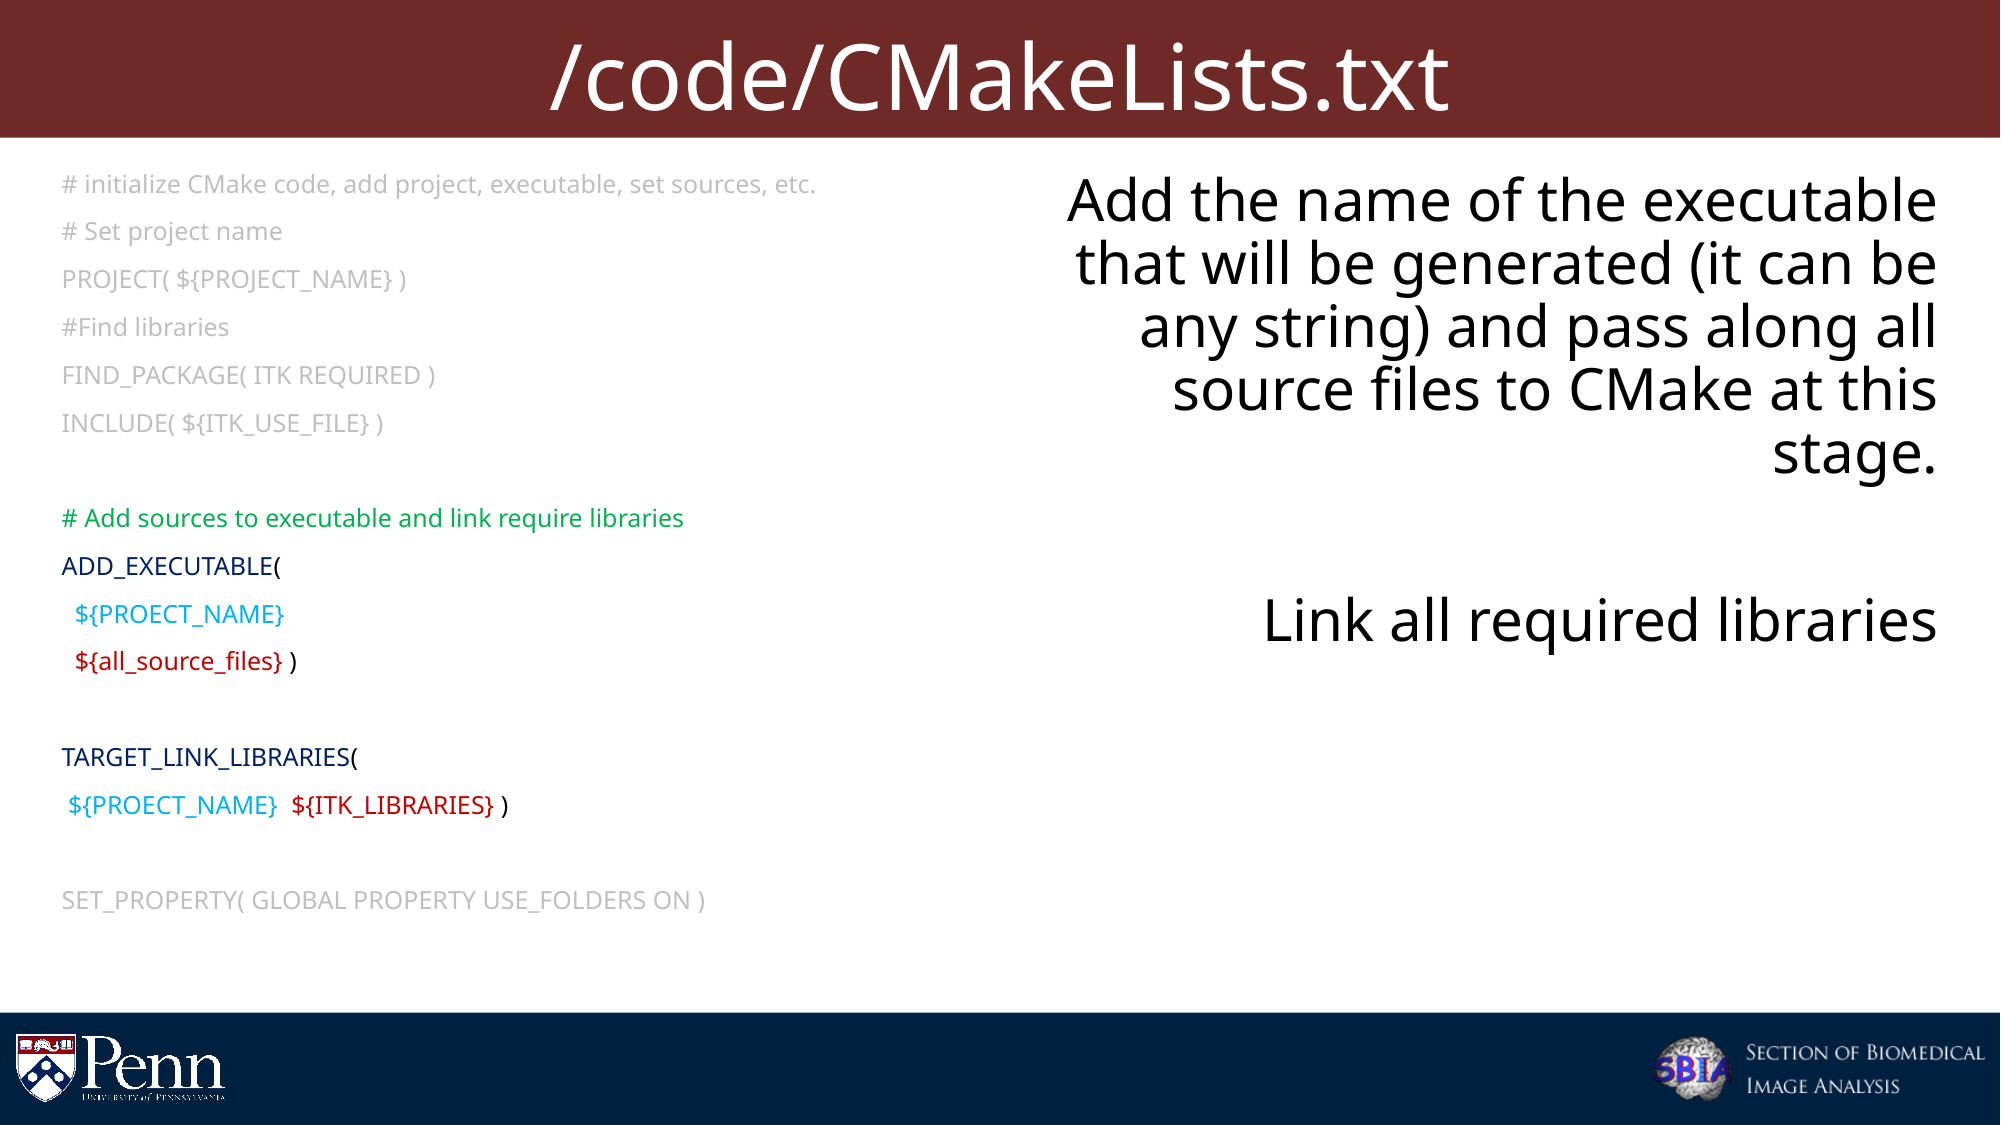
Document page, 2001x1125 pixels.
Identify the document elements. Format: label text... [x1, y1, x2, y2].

picture [1652, 1035, 1985, 1102]
title /code/CMakeLists.txt [46, 0, 1954, 138]
list Add the name of the executable that will be generated (it can be any string) and pass along all source files to CMake at this stage. Link all required libraries [1012, 164, 1954, 987]
list # initialize CMake code, add project, executable, set sources, etc. # Set project name PROJECT( ${PROJECT_NAME} ) #Find libraries FIND_PACKAGE( ITK REQUIRED ) INCLUDE( ${ITK_USE_FILE} ) # Add sources to executable and link require libraries ADD_EXECUTABLE( ${PROECT_NAME} ${all_source_files} ) TARGET_LINK_LIBRARIES( ${PROECT_NAME} ${ITK_LIBRARIES} ) SET_PROPERTY( GLOBAL PROPERTY USE_FOLDERS ON ) [46, 164, 985, 987]
picture [16, 1034, 225, 1103]
